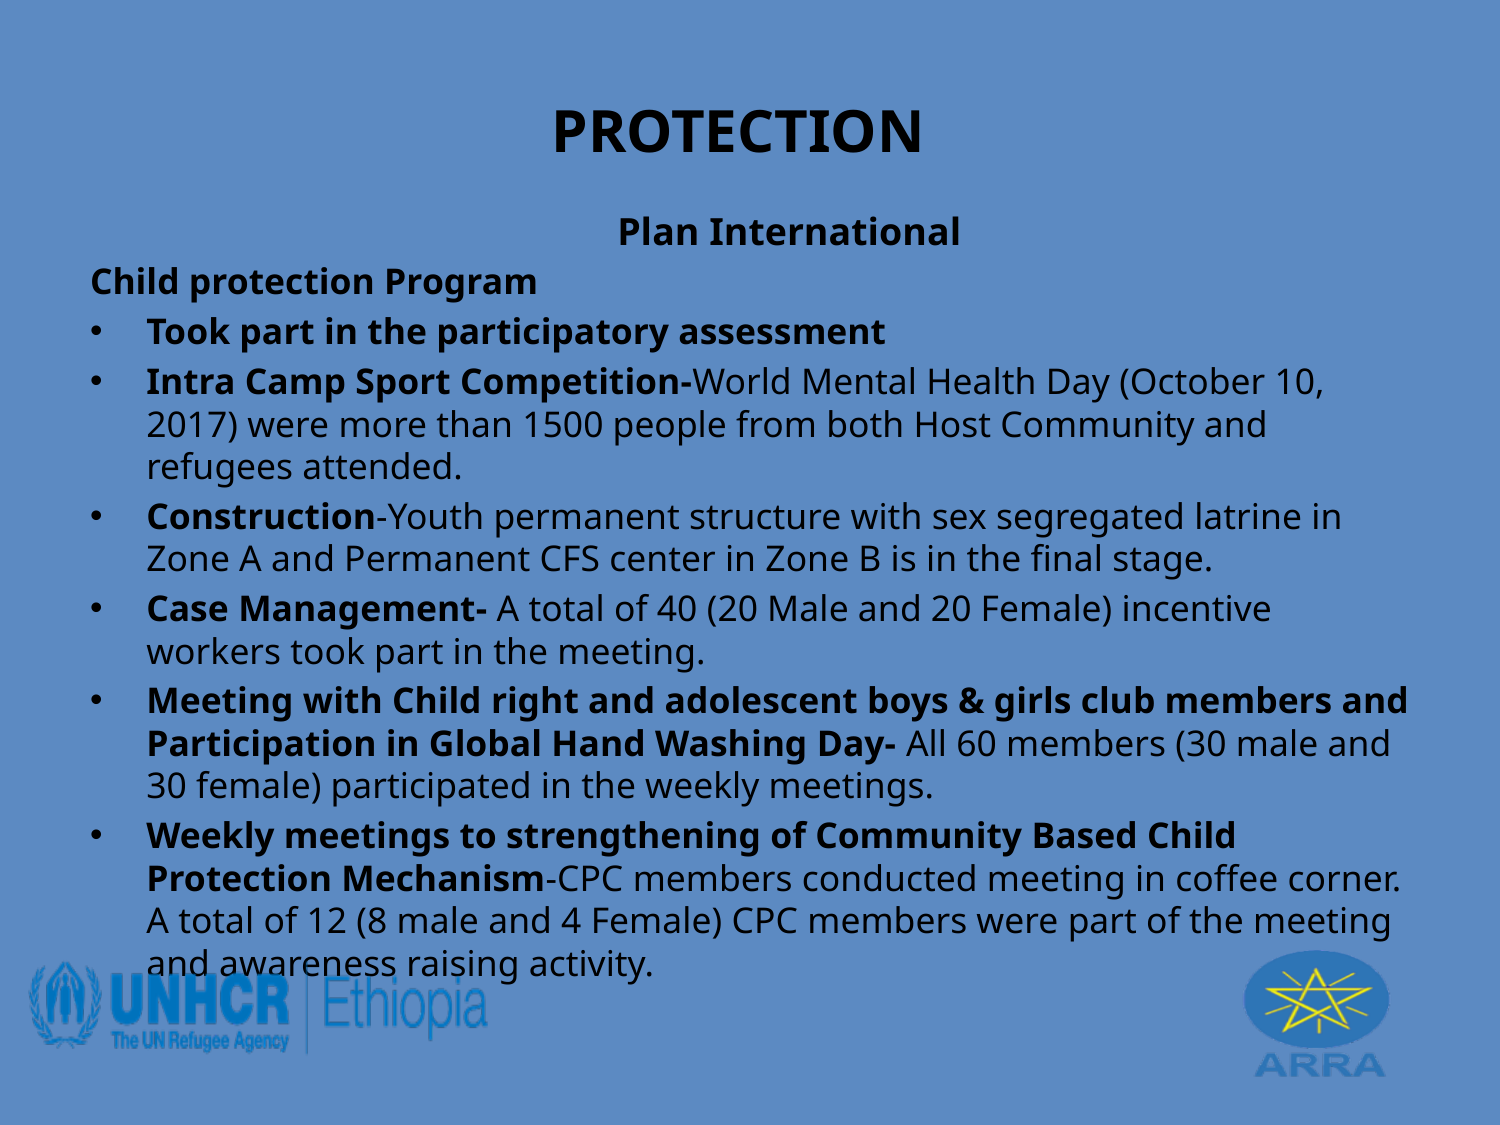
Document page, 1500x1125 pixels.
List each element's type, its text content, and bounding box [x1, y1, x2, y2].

title PROTECTION [75, 45, 1425, 188]
list Plan International Child protection Program Took part in the participatory assessment Intra Camp Sport Competition-World Mental Health Day (October 10, 2017) were more than 1500 people from both Host Community and refugees attended. Construction-Youth permanent structure with sex segregated latrine in Zone A and Permanent CFS center in Zone B is in the final stage. Case Management- A total of 40 (20 Male and 20 Female) incentive workers took part in the meeting. Meeting with Child right and adolescent boys & girls club members and Participation in Global Hand Washing Day- All 60 members (30 male and 30 female) participated in the weekly meetings. Weekly meetings to strengthening of Community Based Child Protection Mechanism-CPC members conducted meeting in coffee corner. A total of 12 (8 male and 4 Female) CPC members were part of the meeting and awareness raising activity. [75, 200, 1425, 1005]
picture [1224, 949, 1413, 1104]
picture [0, 912, 488, 1104]
